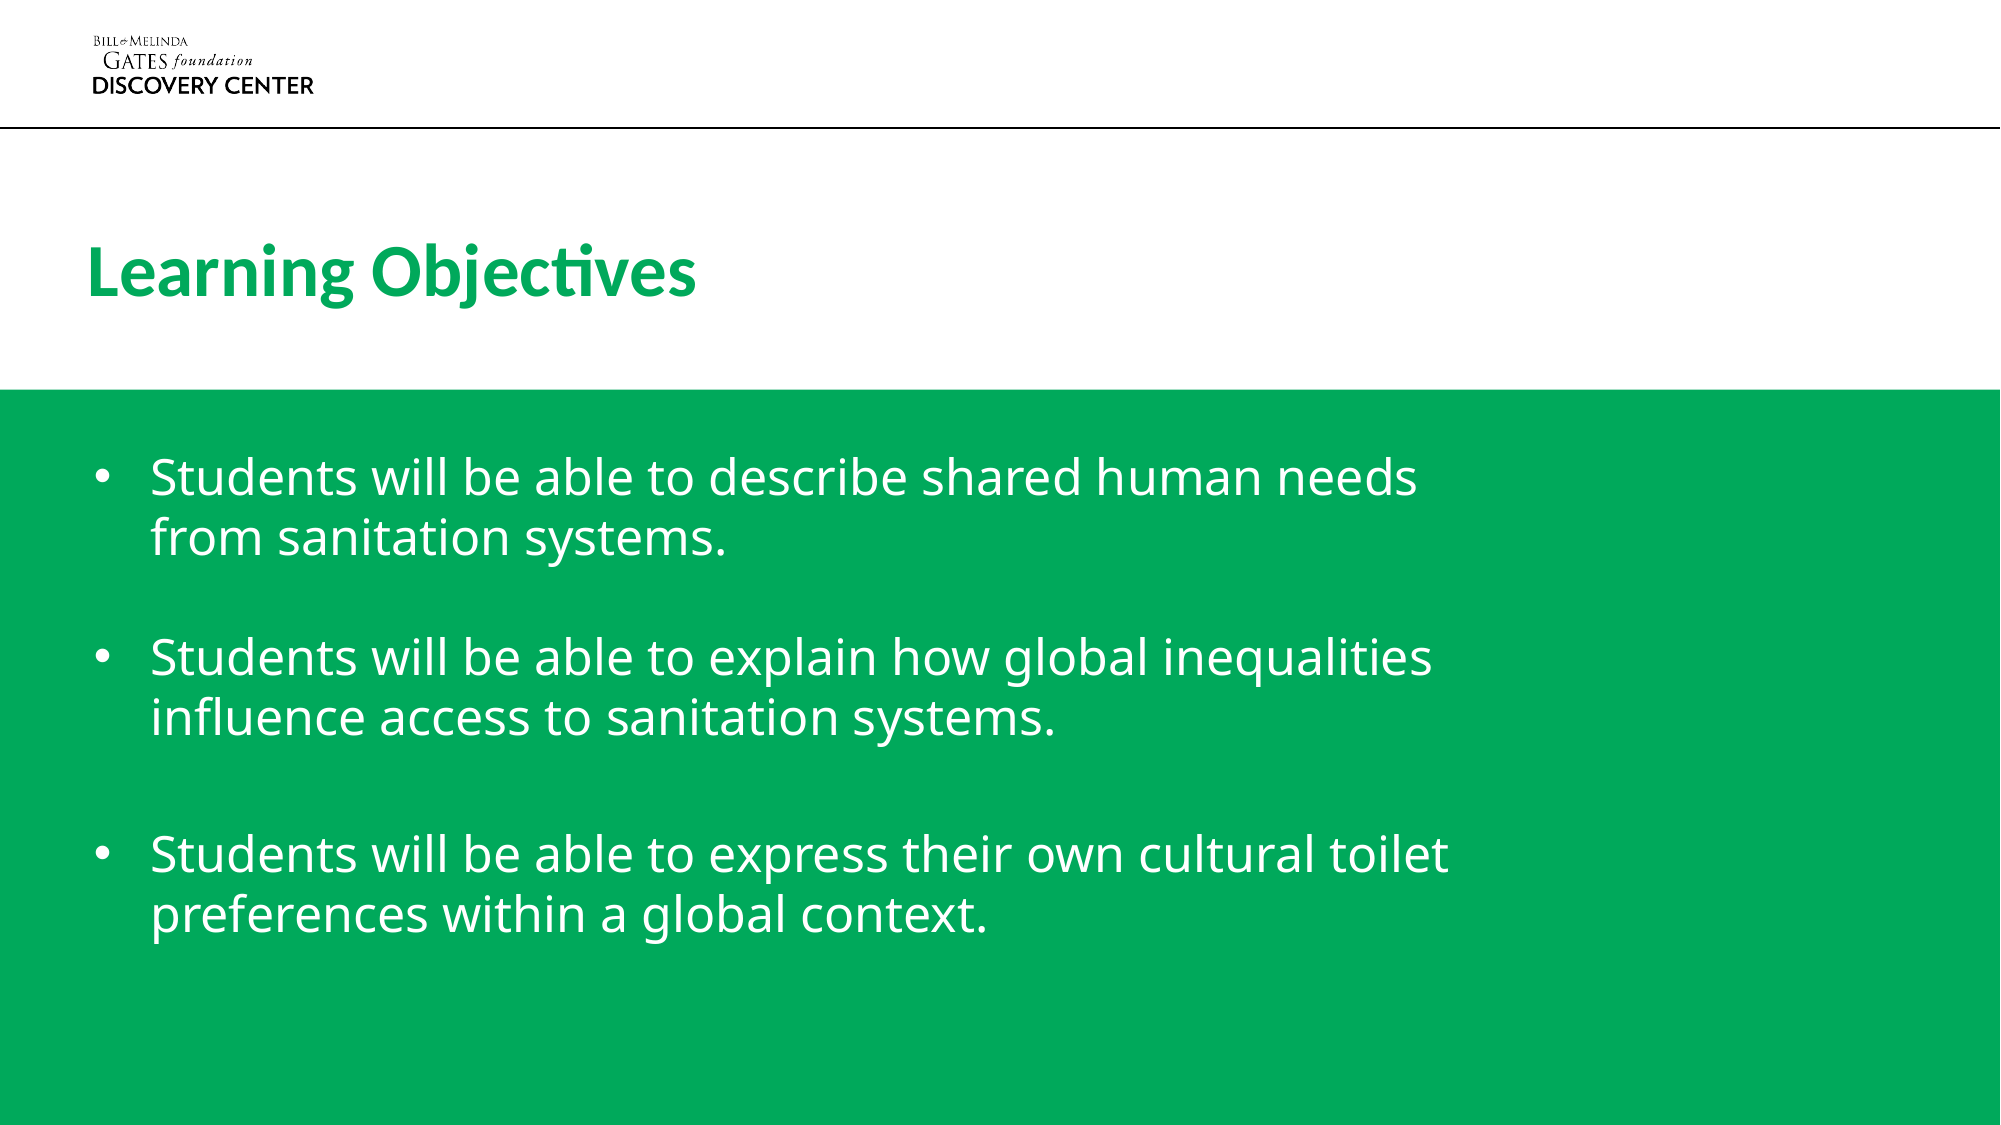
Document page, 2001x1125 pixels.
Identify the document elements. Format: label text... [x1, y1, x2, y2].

title Learning Objectives [87, 213, 1462, 320]
text_box [0, 387, 2000, 1125]
subtitle Students will be able to describe shared human needs from sanitation systems. Students will be able to explain how global inequalities influence access to sanitation systems. Students will be able to express their own cultural toilet preferences within a global context. [93, 445, 1469, 507]
picture [93, 35, 315, 95]
text_box [85, 45, 330, 123]
